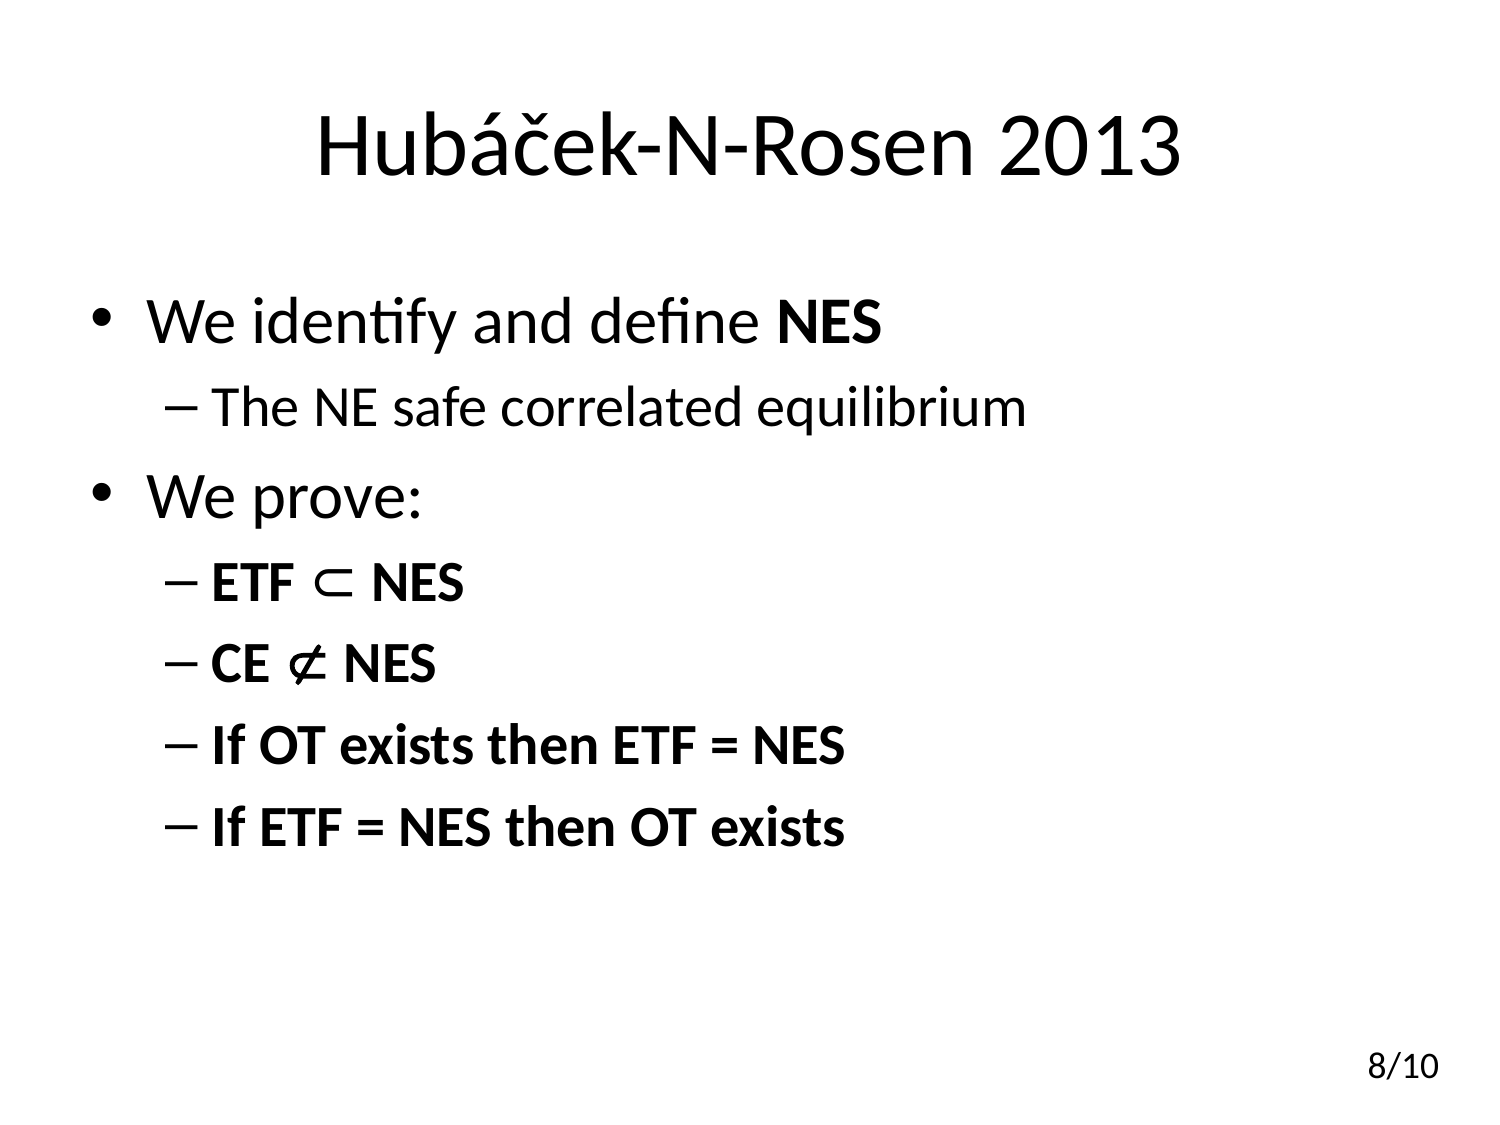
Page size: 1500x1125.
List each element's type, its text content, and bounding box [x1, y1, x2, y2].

text_box 8/10 [1353, 1033, 1455, 1094]
list We identify and define NES The NE safe correlated equilibrium We prove: ETF ⊂ NES CE  NES If OT exists then ETF = NES If ETF = NES then OT exists [75, 268, 1425, 1047]
title Hubáček-N-Rosen 2013 [75, 45, 1425, 233]
